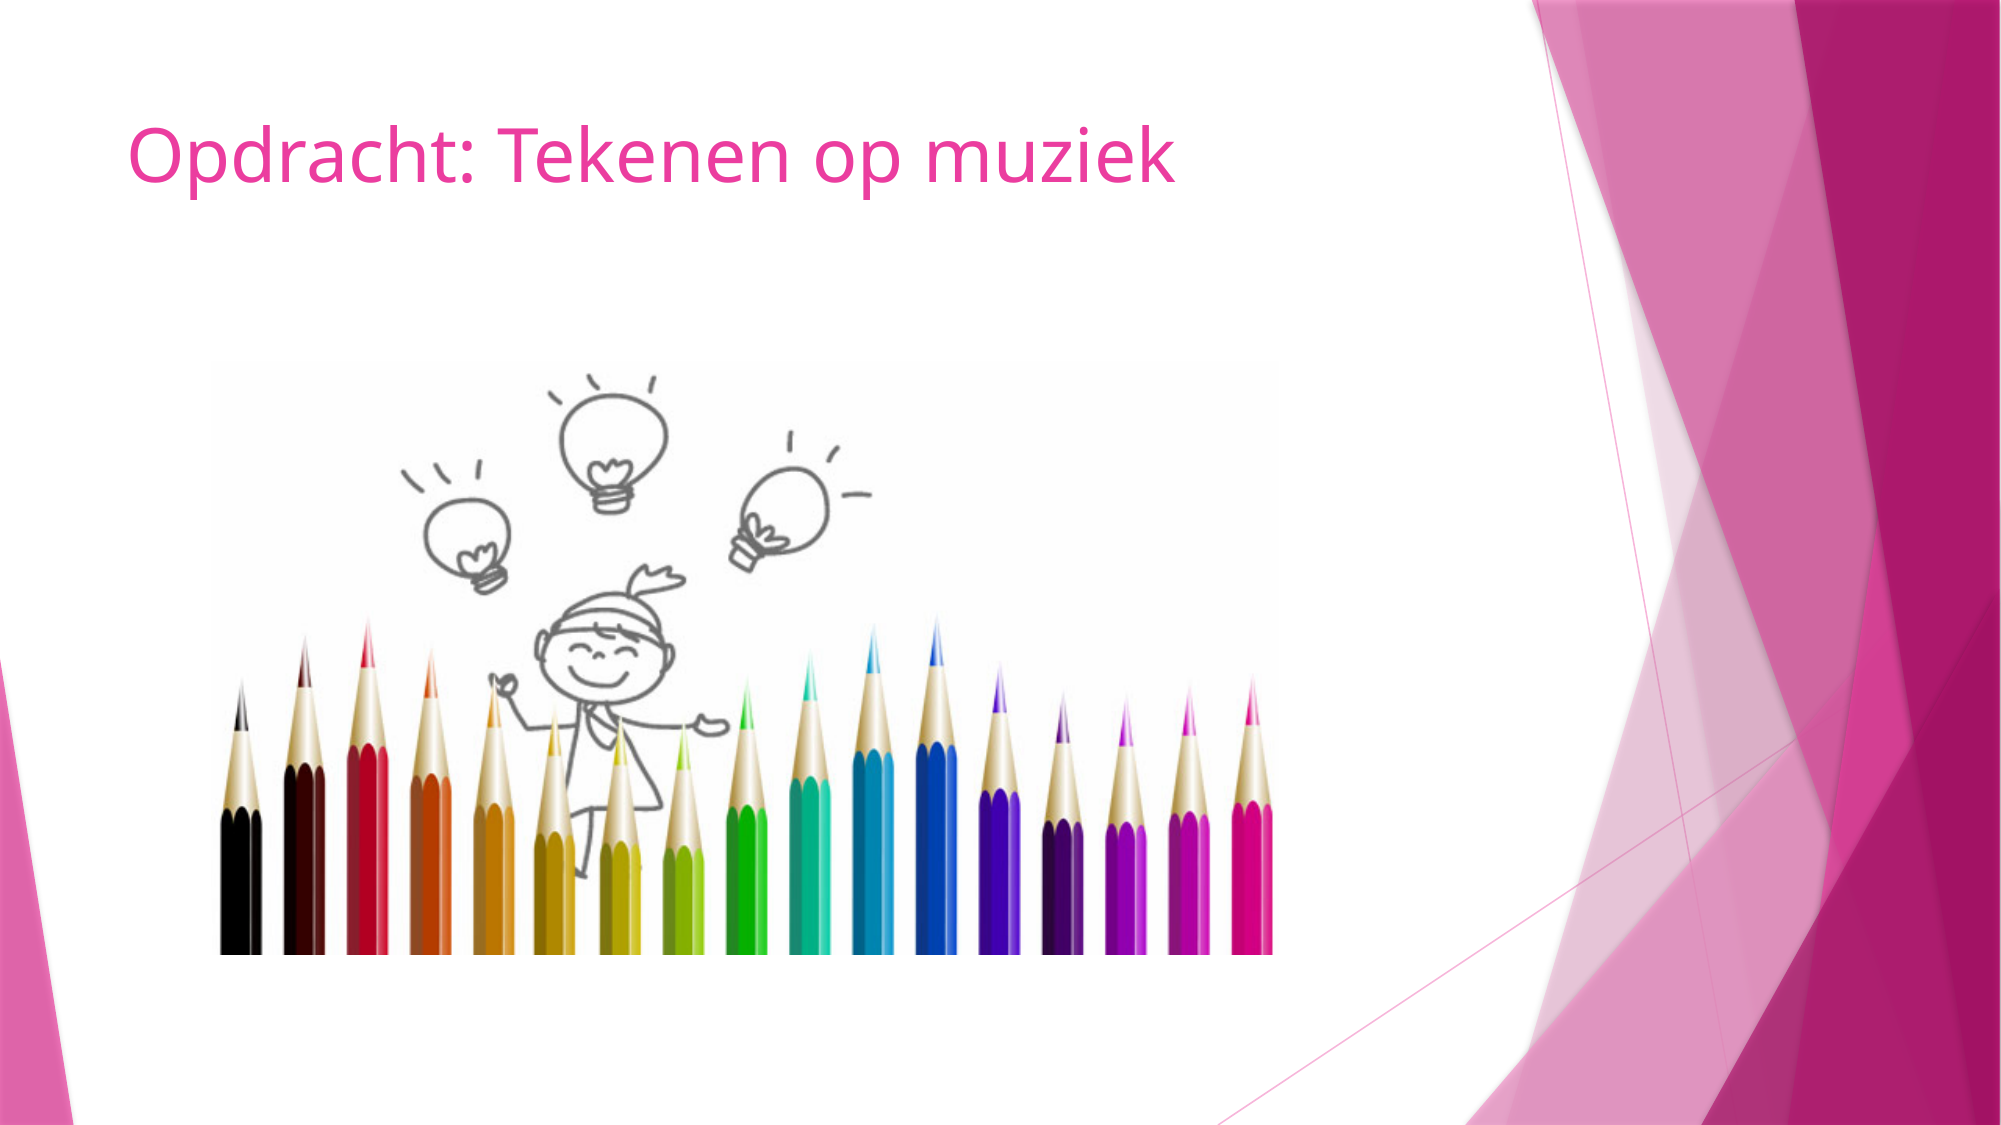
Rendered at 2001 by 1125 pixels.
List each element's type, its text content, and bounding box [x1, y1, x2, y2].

title Opdracht: Tekenen op muziek [111, 99, 1522, 317]
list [211, 360, 1280, 956]
